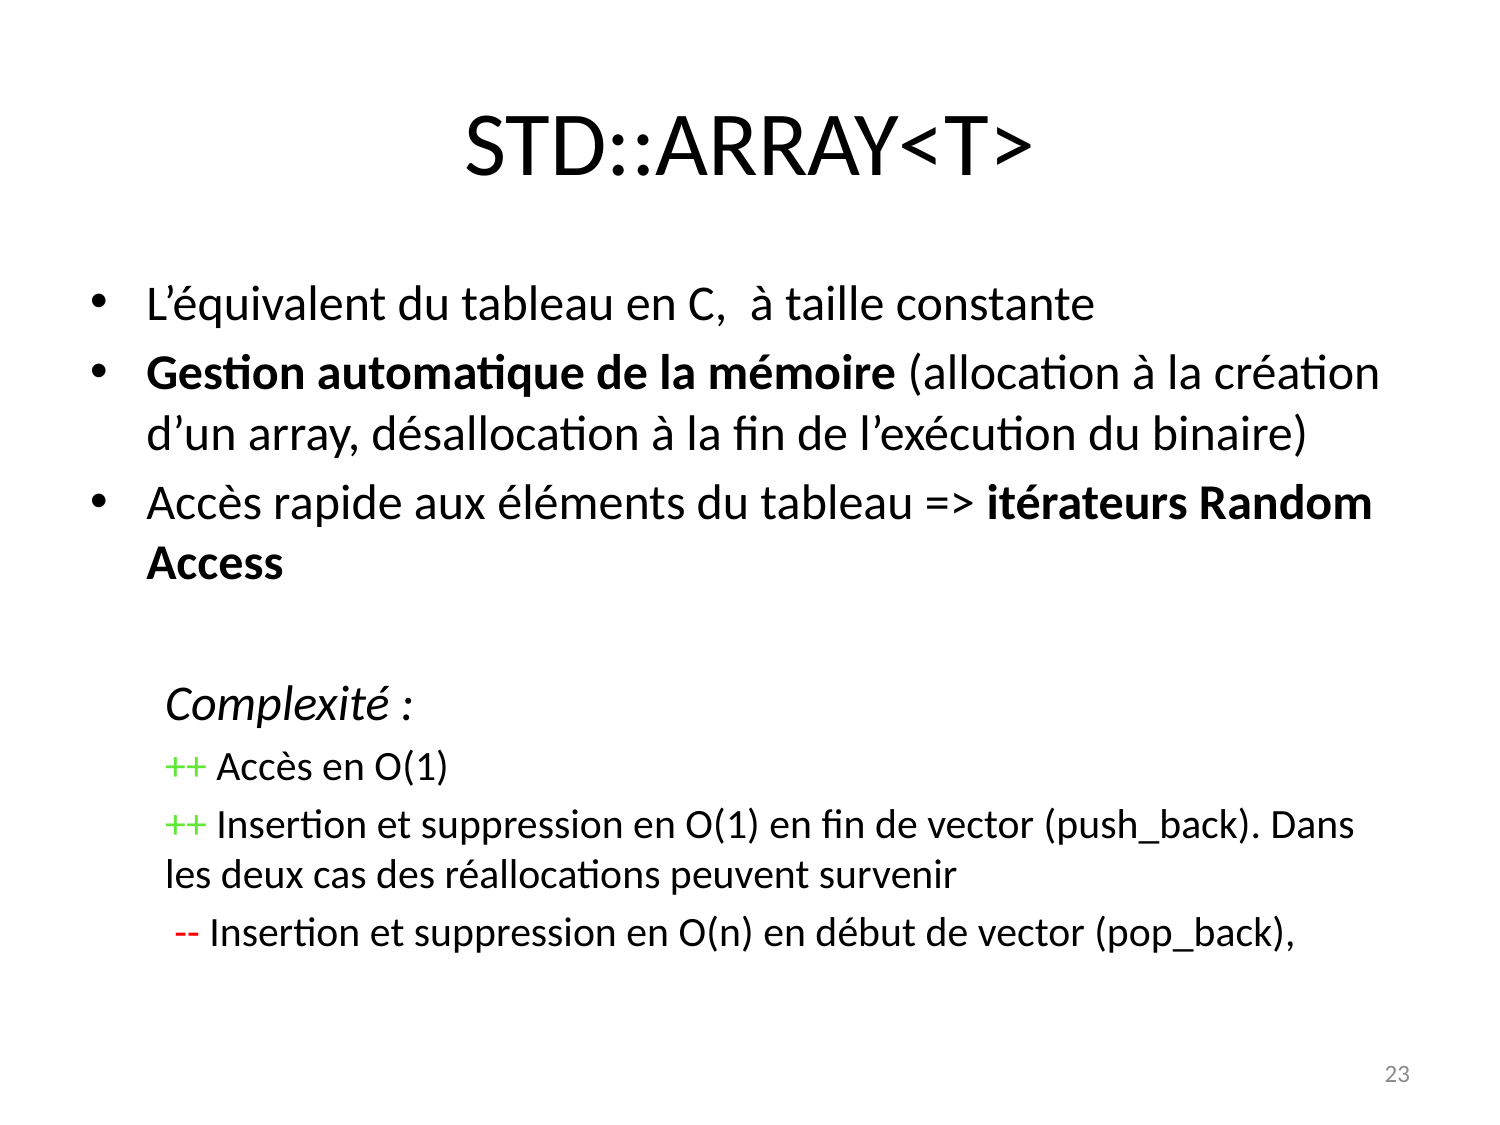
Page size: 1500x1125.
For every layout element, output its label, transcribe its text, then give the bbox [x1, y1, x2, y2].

title STD::ARRAY<T> [75, 45, 1425, 233]
list L’équivalent du tableau en C, à taille constante Gestion automatique de la mémoire (allocation à la création d’un array, désallocation à la fin de l’exécution du binaire) Accès rapide aux éléments du tableau => itérateurs Random Access Complexité : ++ Accès en O(1) ++ Insertion et suppression en O(1) en fin de vector (push_back). Dans les deux cas des réallocations peuvent survenir -- Insertion et suppression en O(n) en début de vector (pop_back), [75, 262, 1425, 1005]
slide_number 23 [1074, 1042, 1425, 1103]
